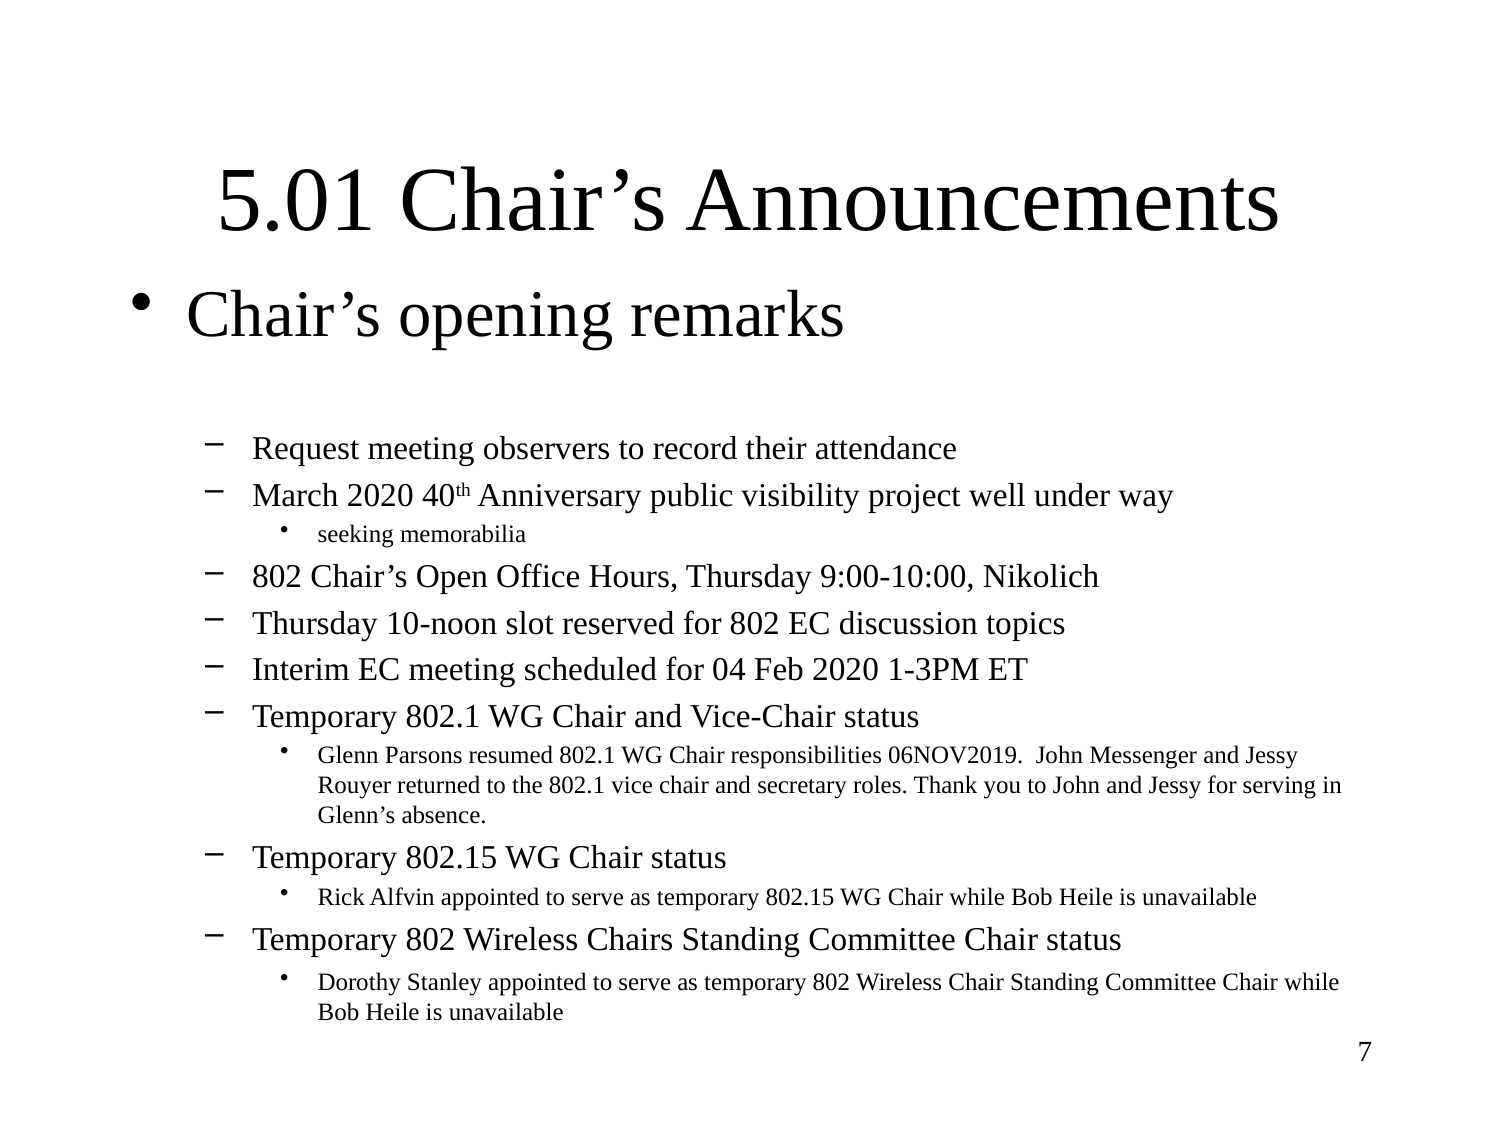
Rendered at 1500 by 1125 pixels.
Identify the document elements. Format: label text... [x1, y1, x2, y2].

list Chair’s opening remarks Request meeting observers to record their attendance March 2020 40th Anniversary public visibility project well under way seeking memorabilia 802 Chair’s Open Office Hours, Thursday 9:00-10:00, Nikolich Thursday 10-noon slot reserved for 802 EC discussion topics Interim EC meeting scheduled for 04 Feb 2020 1-3PM ET Temporary 802.1 WG Chair and Vice-Chair status Glenn Parsons resumed 802.1 WG Chair responsibilities 06NOV2019. John Messenger and Jessy Rouyer returned to the 802.1 vice chair and secretary roles. Thank you to John and Jessy for serving in Glenn’s absence. Temporary 802.15 WG Chair status Rick Alfvin appointed to serve as temporary 802.15 WG Chair while Bob Heile is unavailable Temporary 802 Wireless Chairs Standing Committee Chair status Dorothy Stanley appointed to serve as temporary 802 Wireless Chair Standing Committee Chair while Bob Heile is unavailable [114, 262, 1391, 938]
title 5.01 Chair’s Announcements [112, 99, 1388, 288]
slide_number 7 [1074, 1024, 1388, 1101]
